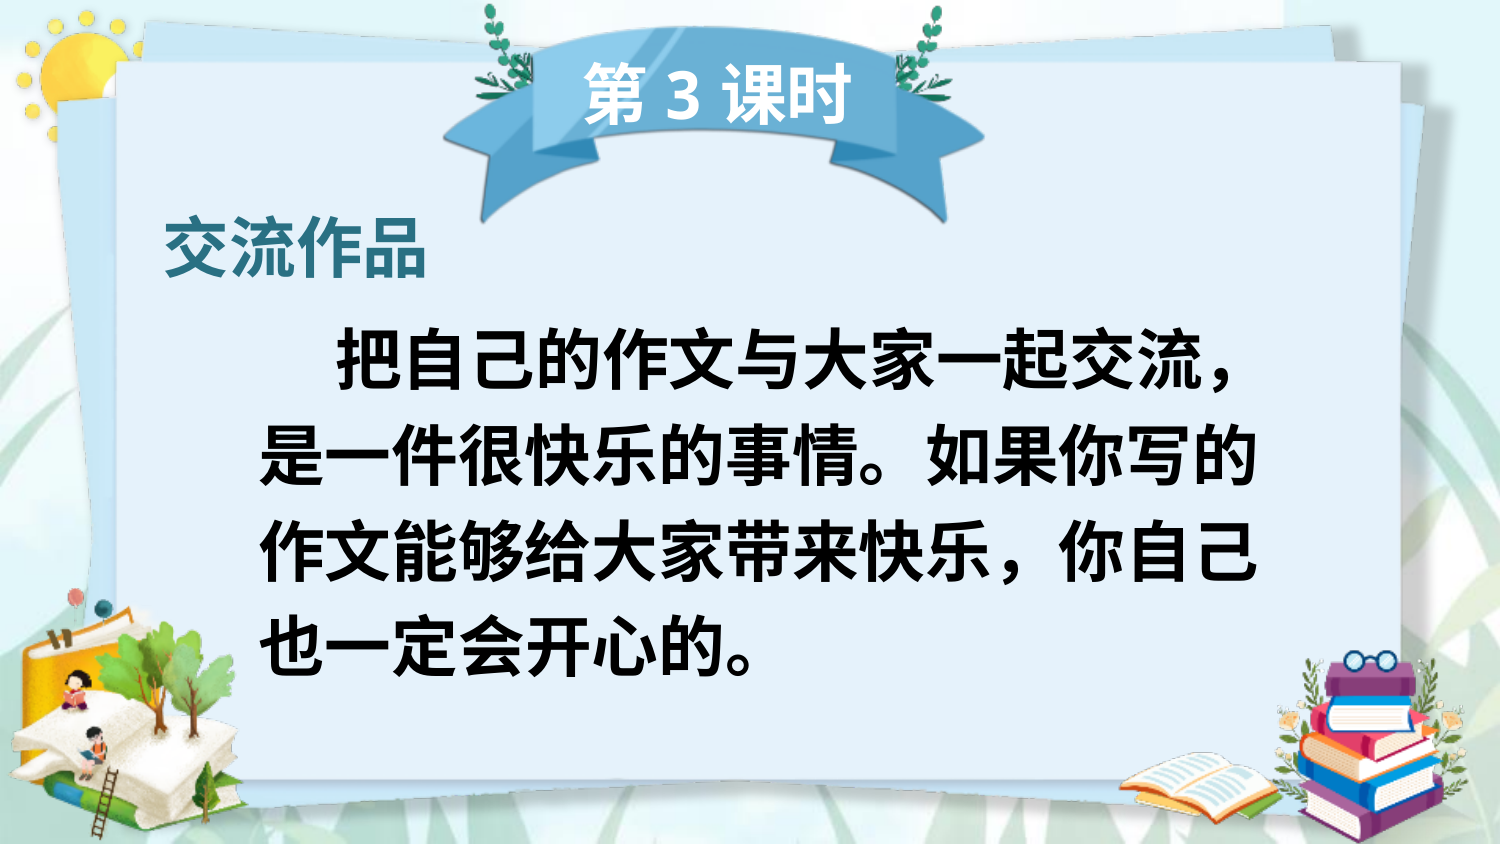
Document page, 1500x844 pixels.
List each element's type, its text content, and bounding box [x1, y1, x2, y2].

text_box 交流作品 [147, 183, 652, 294]
picture [0, 0, 1500, 844]
text_box 第3课时 [529, 29, 906, 140]
text_box 把自己的作文与大家一起交流，是一件很快乐的事情。如果你写的作文能够给大家带来快乐，你自己也一定会开心的。 [243, 294, 1324, 693]
